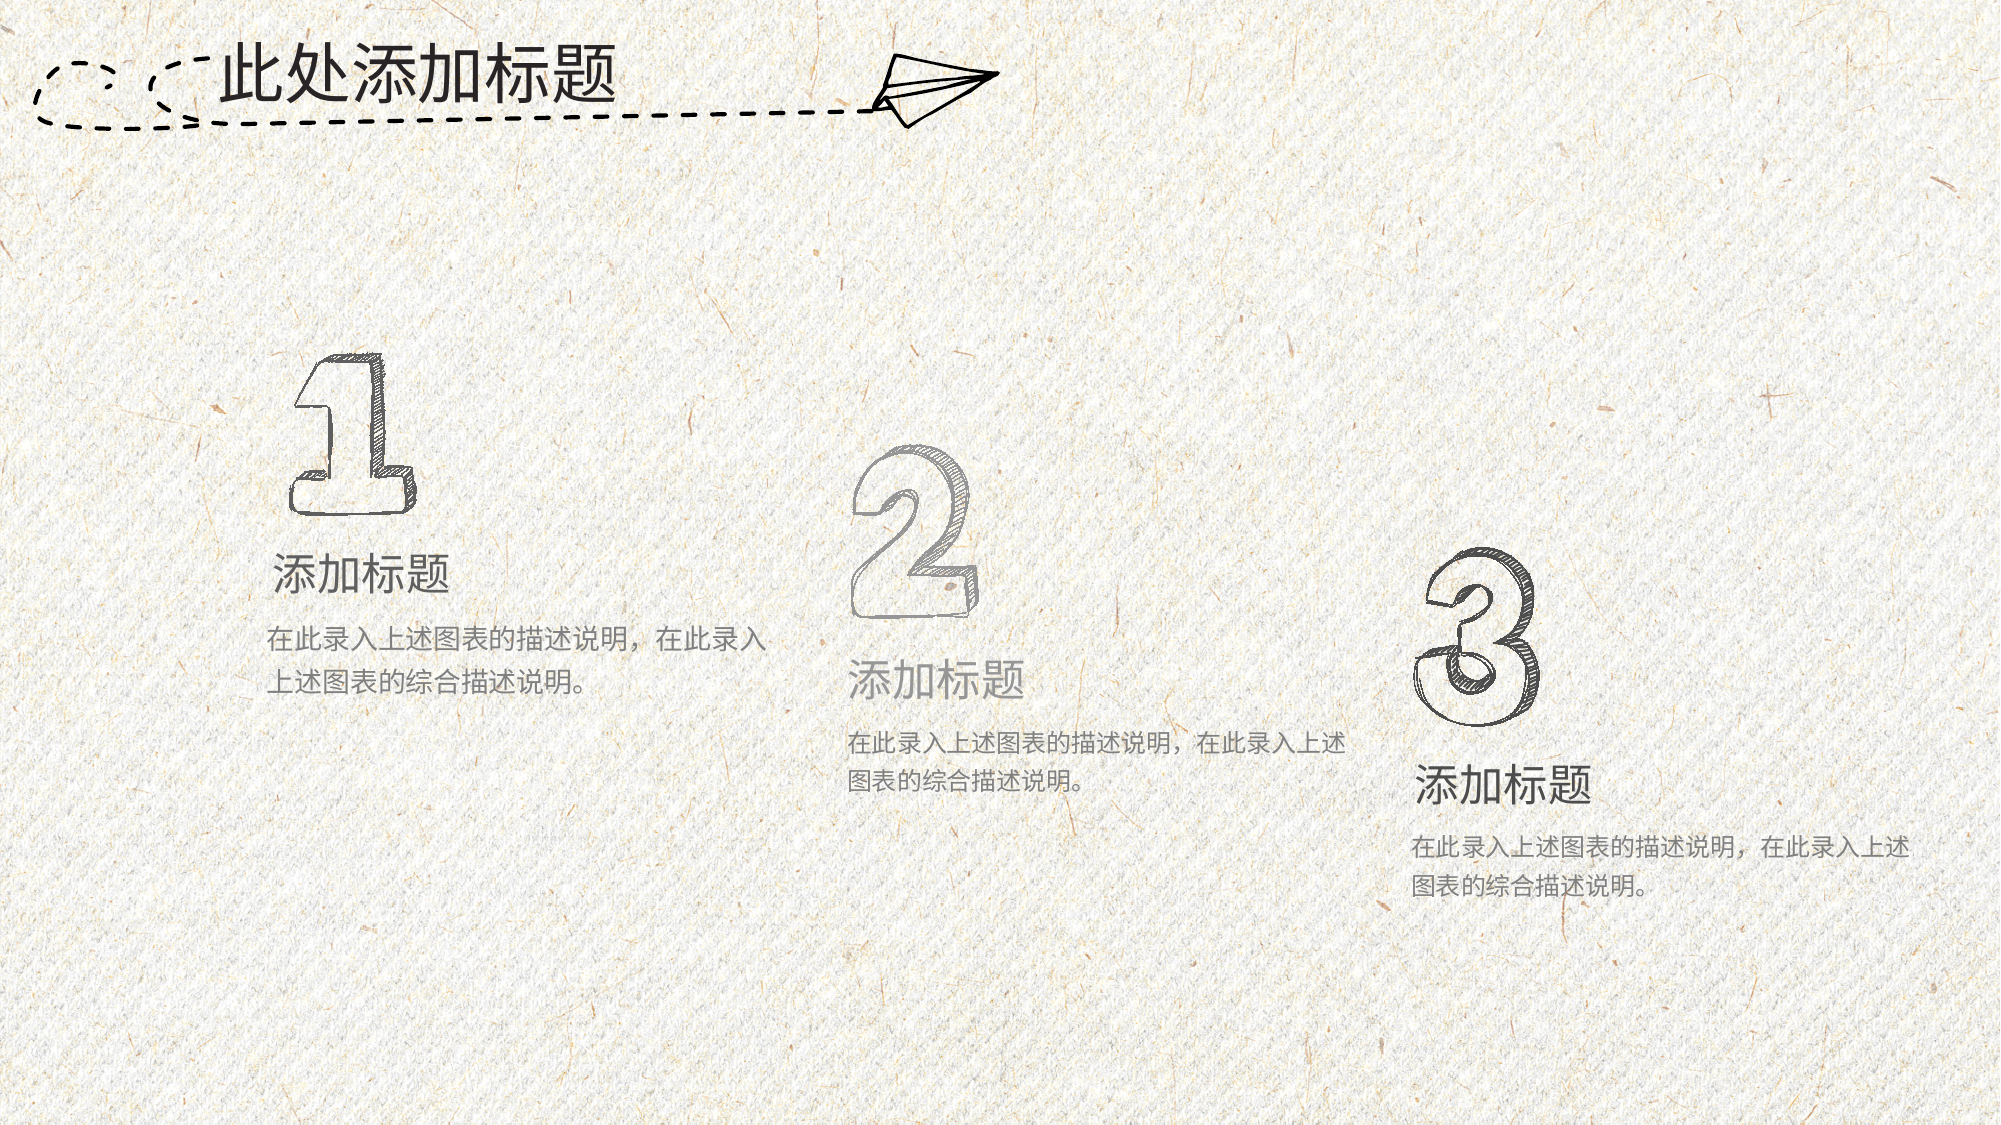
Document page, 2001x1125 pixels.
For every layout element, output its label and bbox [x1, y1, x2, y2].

text_box [1413, 547, 1540, 727]
text_box [851, 444, 980, 619]
text_box [252, 538, 797, 703]
text_box [831, 645, 1377, 801]
text_box [289, 352, 417, 516]
text_box [1396, 749, 1941, 906]
picture [0, 0, 2001, 1125]
